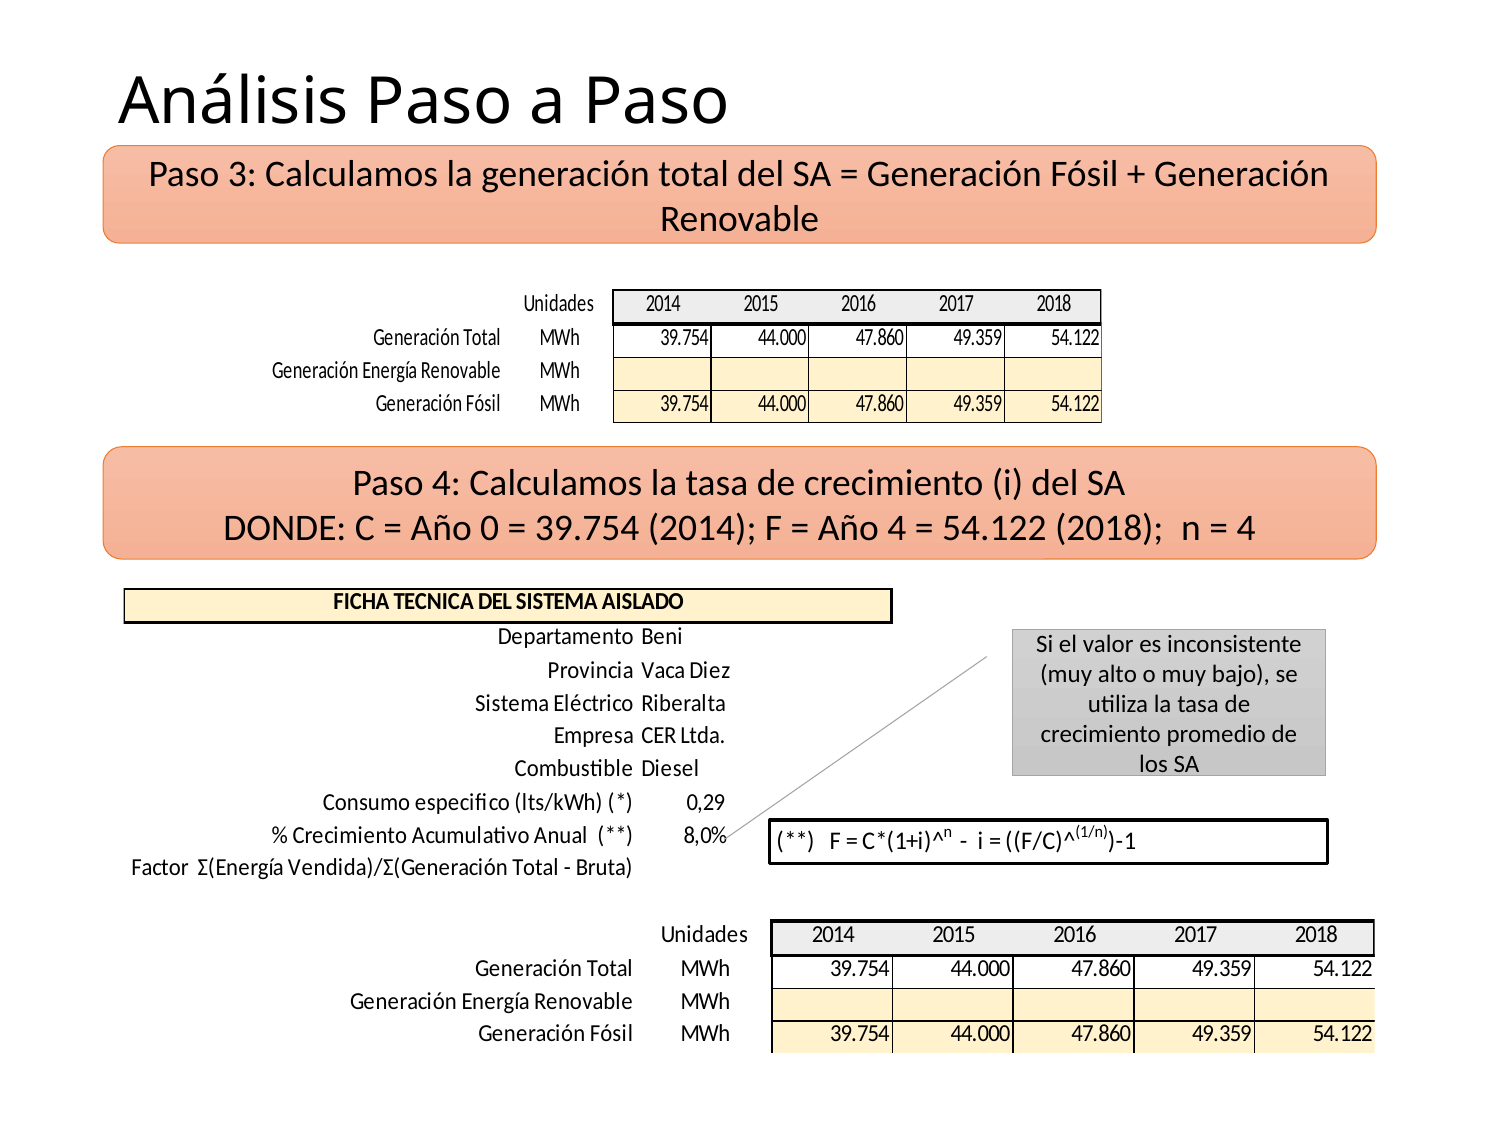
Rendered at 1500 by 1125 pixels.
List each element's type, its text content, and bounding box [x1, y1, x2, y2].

text_box Paso 3: Calculamos la generación total del SA = Generación Fósil + Generación Renovable [102, 145, 1377, 244]
picture [88, 289, 1103, 425]
picture [123, 588, 1377, 1055]
text_box Paso 4: Calculamos la tasa de crecimiento (i) del SA DONDE: C = Año 0 = 39.754 (2014); F = Año 4 = 54.122 (2018); n = 4 [102, 446, 1377, 560]
title Análisis Paso a Paso [103, 59, 1397, 146]
